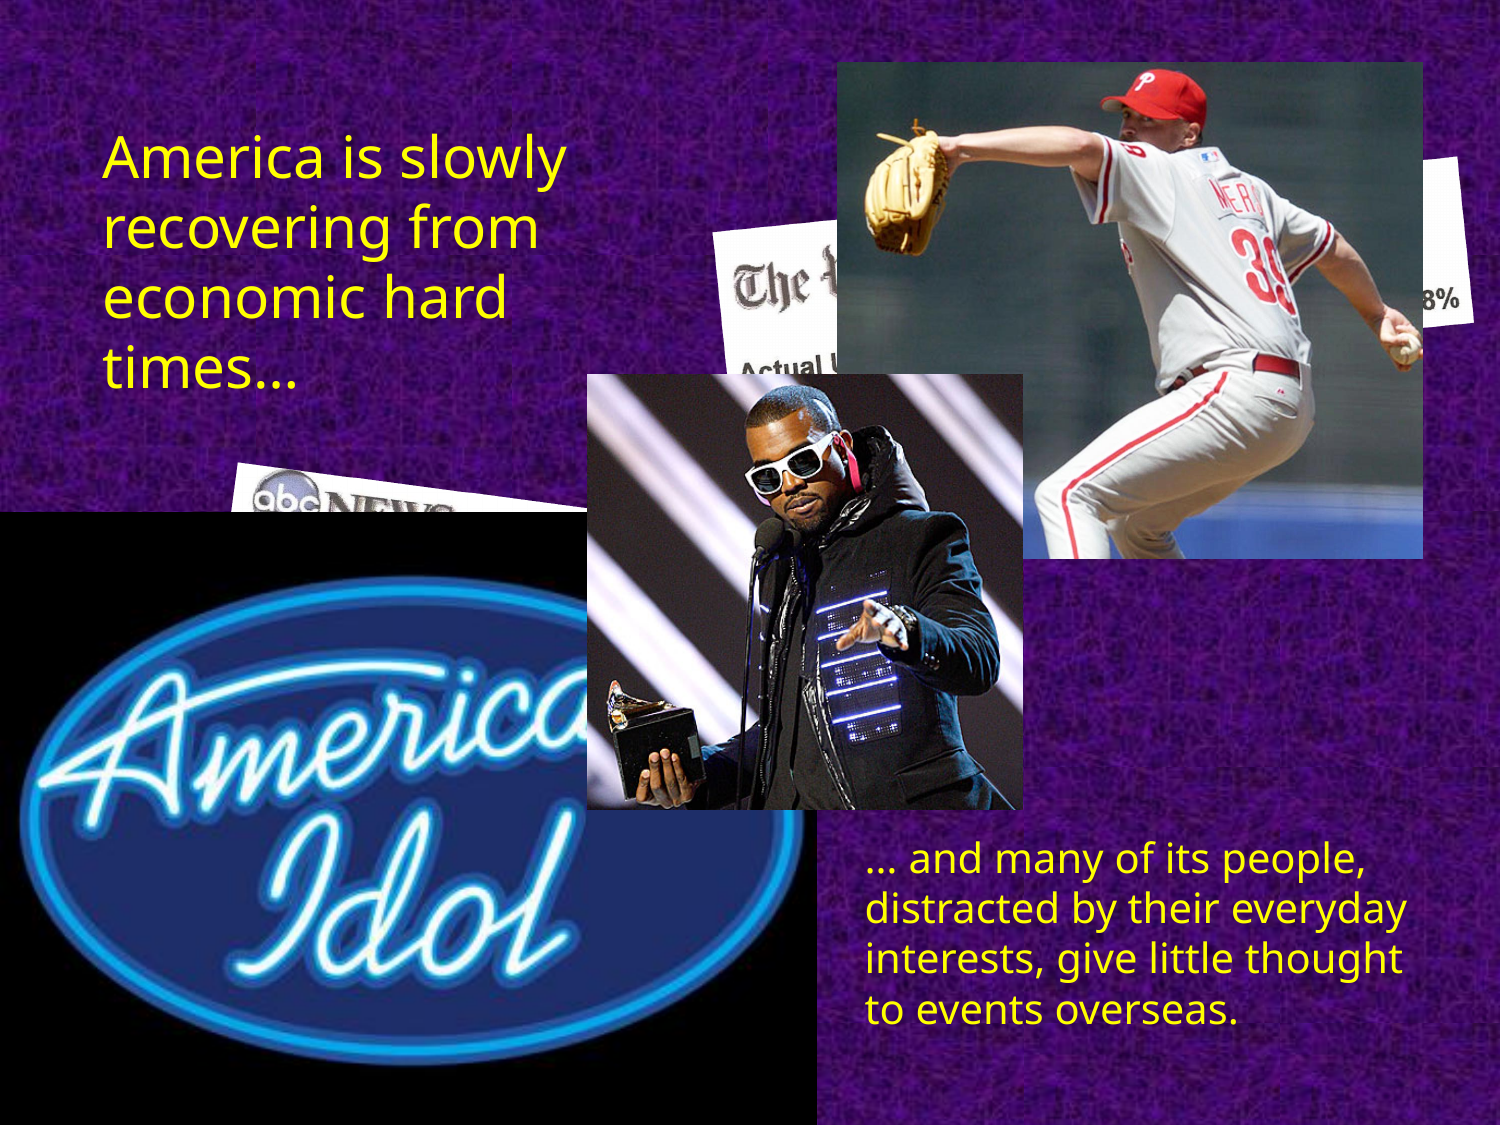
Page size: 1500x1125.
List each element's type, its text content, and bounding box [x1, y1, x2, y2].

text_box America is slowly recovering from economic hard times… [87, 112, 713, 408]
picture [0, 0, 1500, 1125]
text_box … and many of its people, distracted by their everyday interests, give little thought to events overseas. [849, 824, 1450, 1040]
